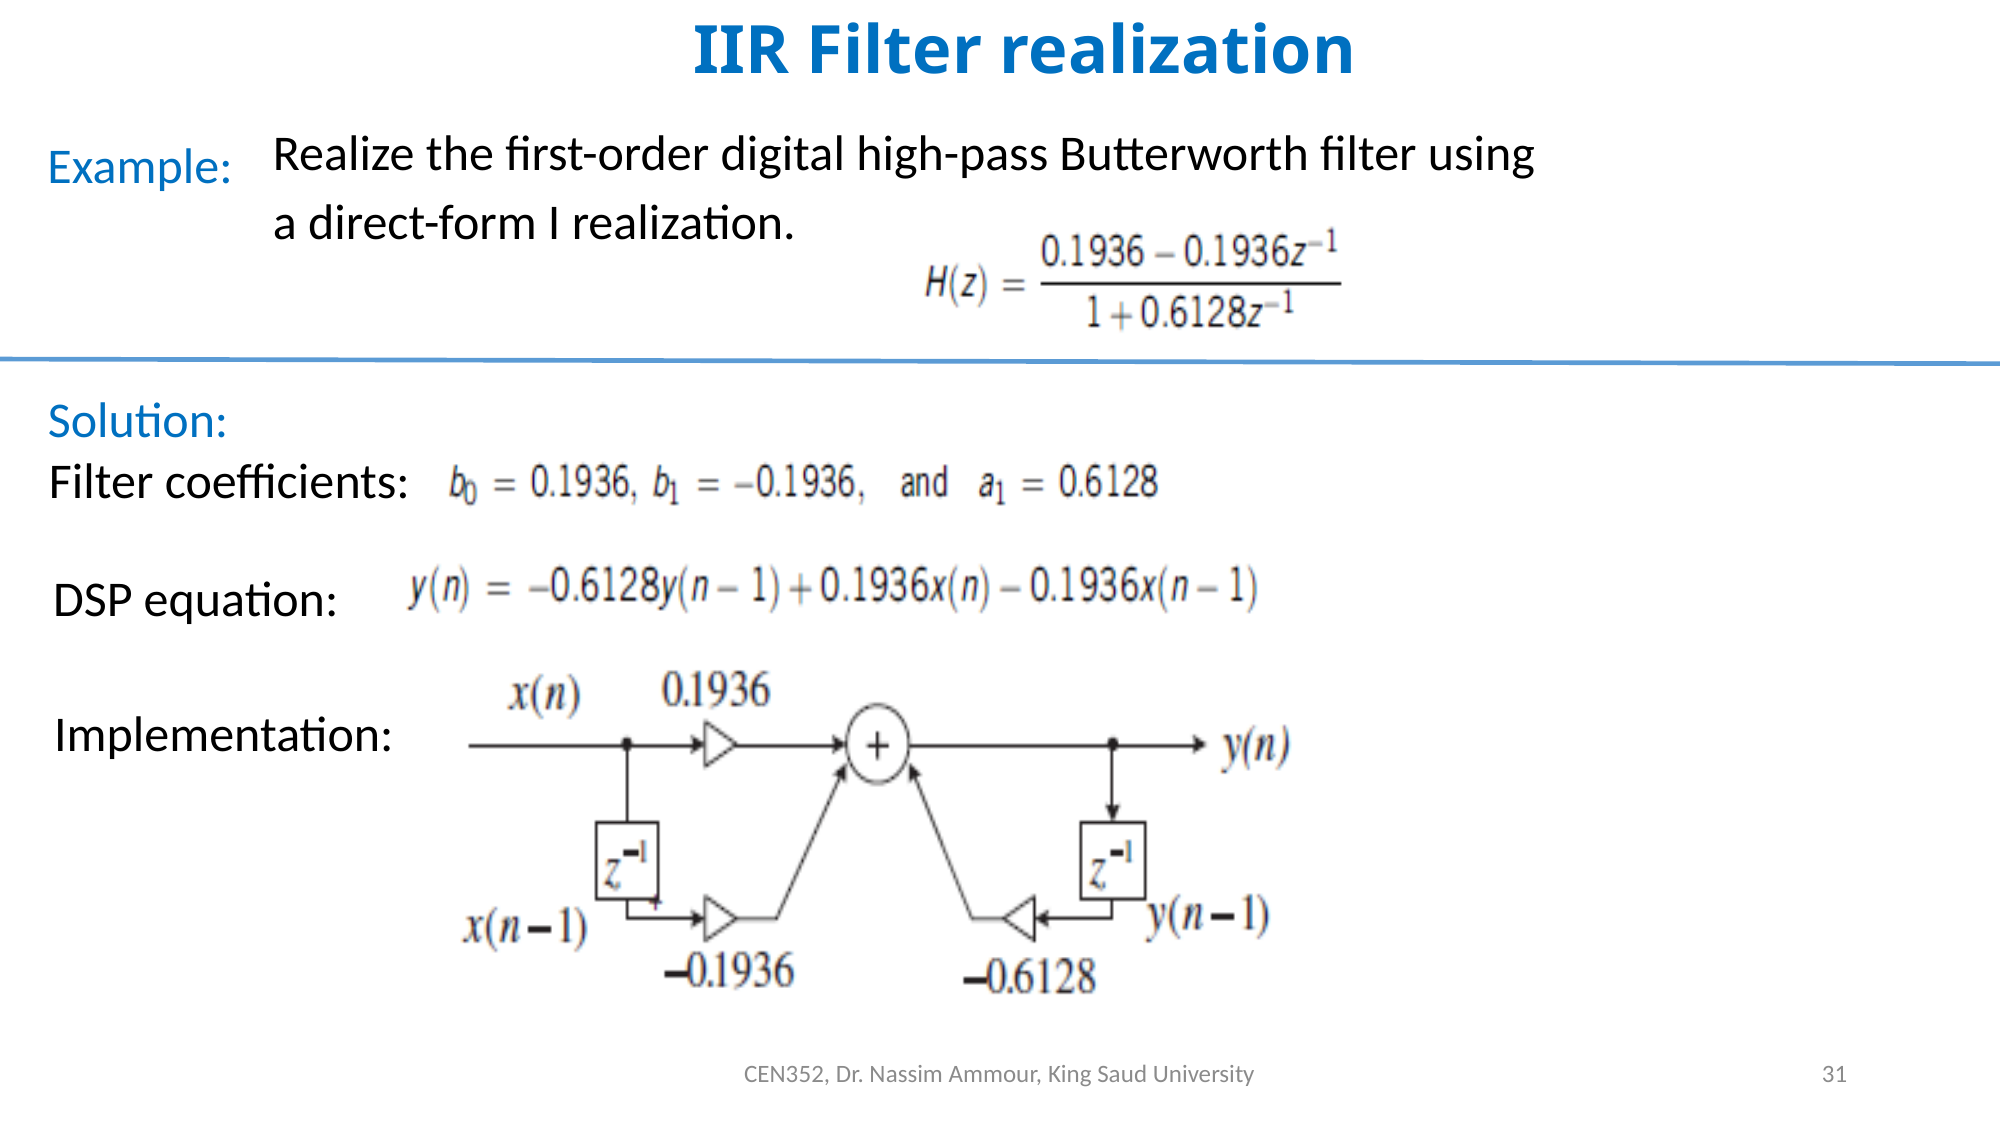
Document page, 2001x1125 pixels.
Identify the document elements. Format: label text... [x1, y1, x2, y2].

footer CEN352, Dr. Nassim Ammour, King Saud University [662, 1042, 1338, 1103]
text_box IIR Filter realization [678, 0, 1372, 95]
slide_number 31 [1412, 1042, 1863, 1103]
picture [436, 446, 1170, 517]
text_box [0, 358, 2000, 364]
picture [454, 637, 1302, 1023]
text_box Solution: [33, 371, 244, 456]
text_box Filter coefficients: [34, 431, 426, 516]
text_box DSP equation: [29, 558, 365, 634]
picture [390, 544, 1266, 626]
text_box Realize the first-order digital high-pass Butterworth filter using a direct-form I realization. [258, 104, 1581, 258]
text_box Example: [32, 126, 249, 202]
text_box Implementation: [39, 694, 420, 769]
picture [919, 211, 1348, 347]
